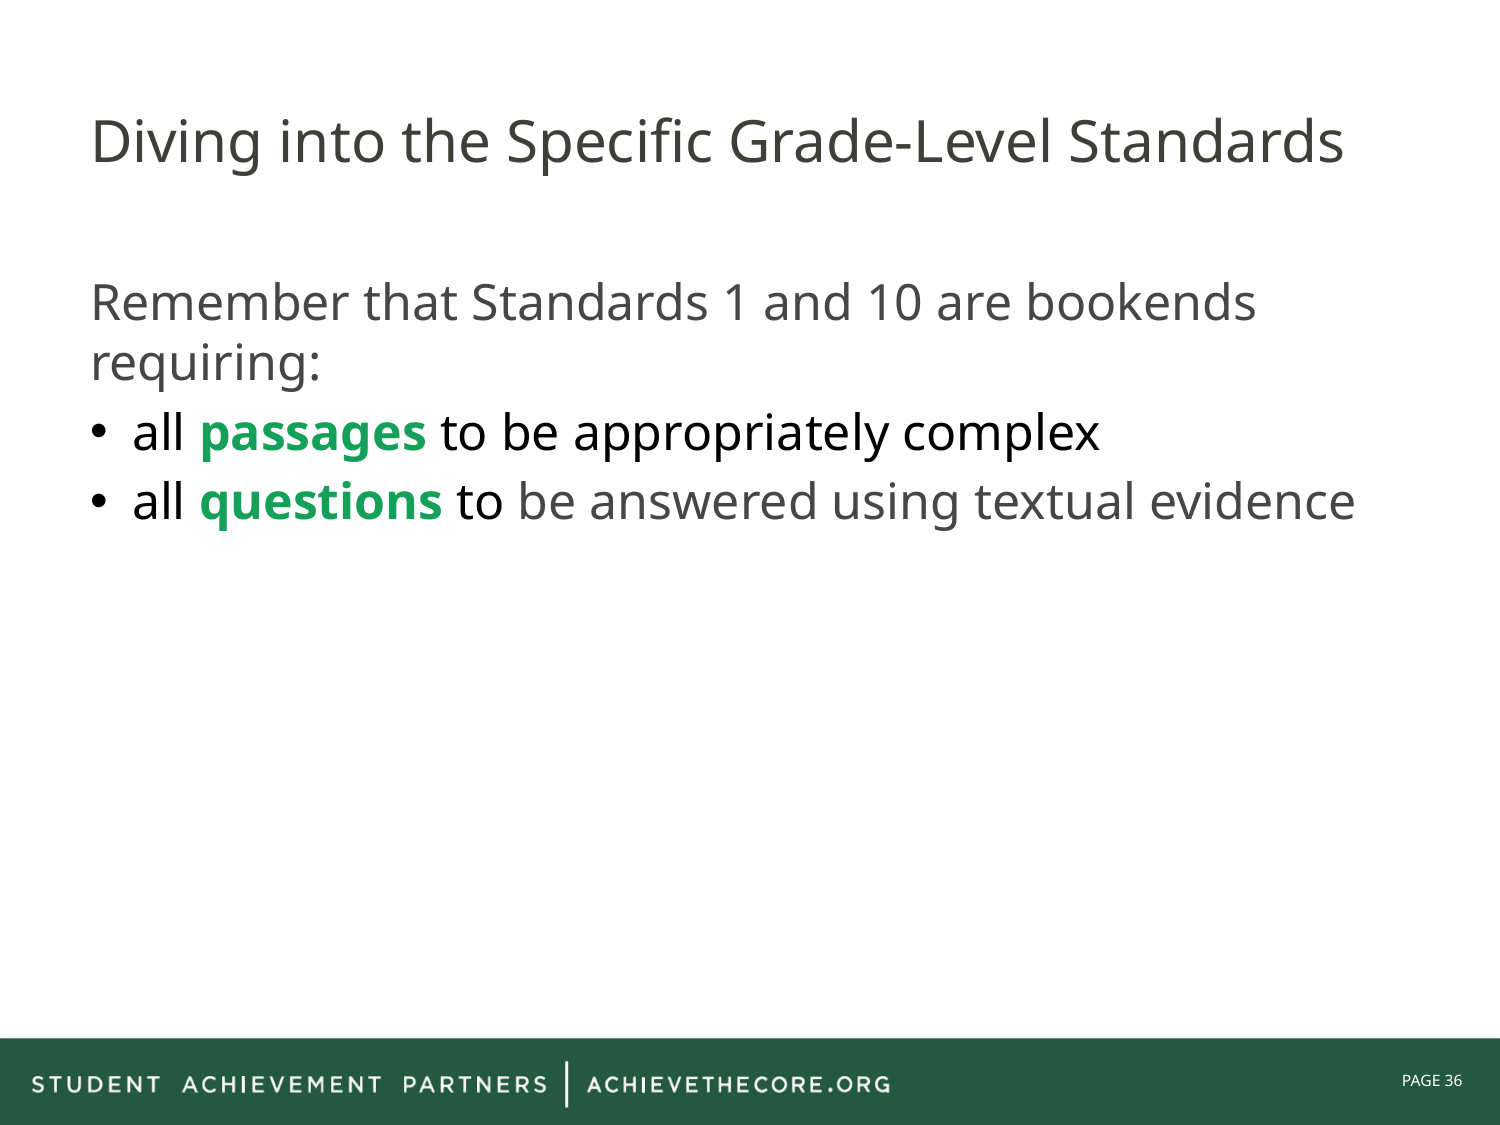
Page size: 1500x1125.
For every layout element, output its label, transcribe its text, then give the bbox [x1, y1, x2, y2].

list Remember that Standards 1 and 10 are bookends requiring: all passages to be appropriately complex all questions to be answered using textual evidence [75, 262, 1425, 1005]
title Diving into the Specific Grade-Level Standards [75, 45, 1425, 233]
